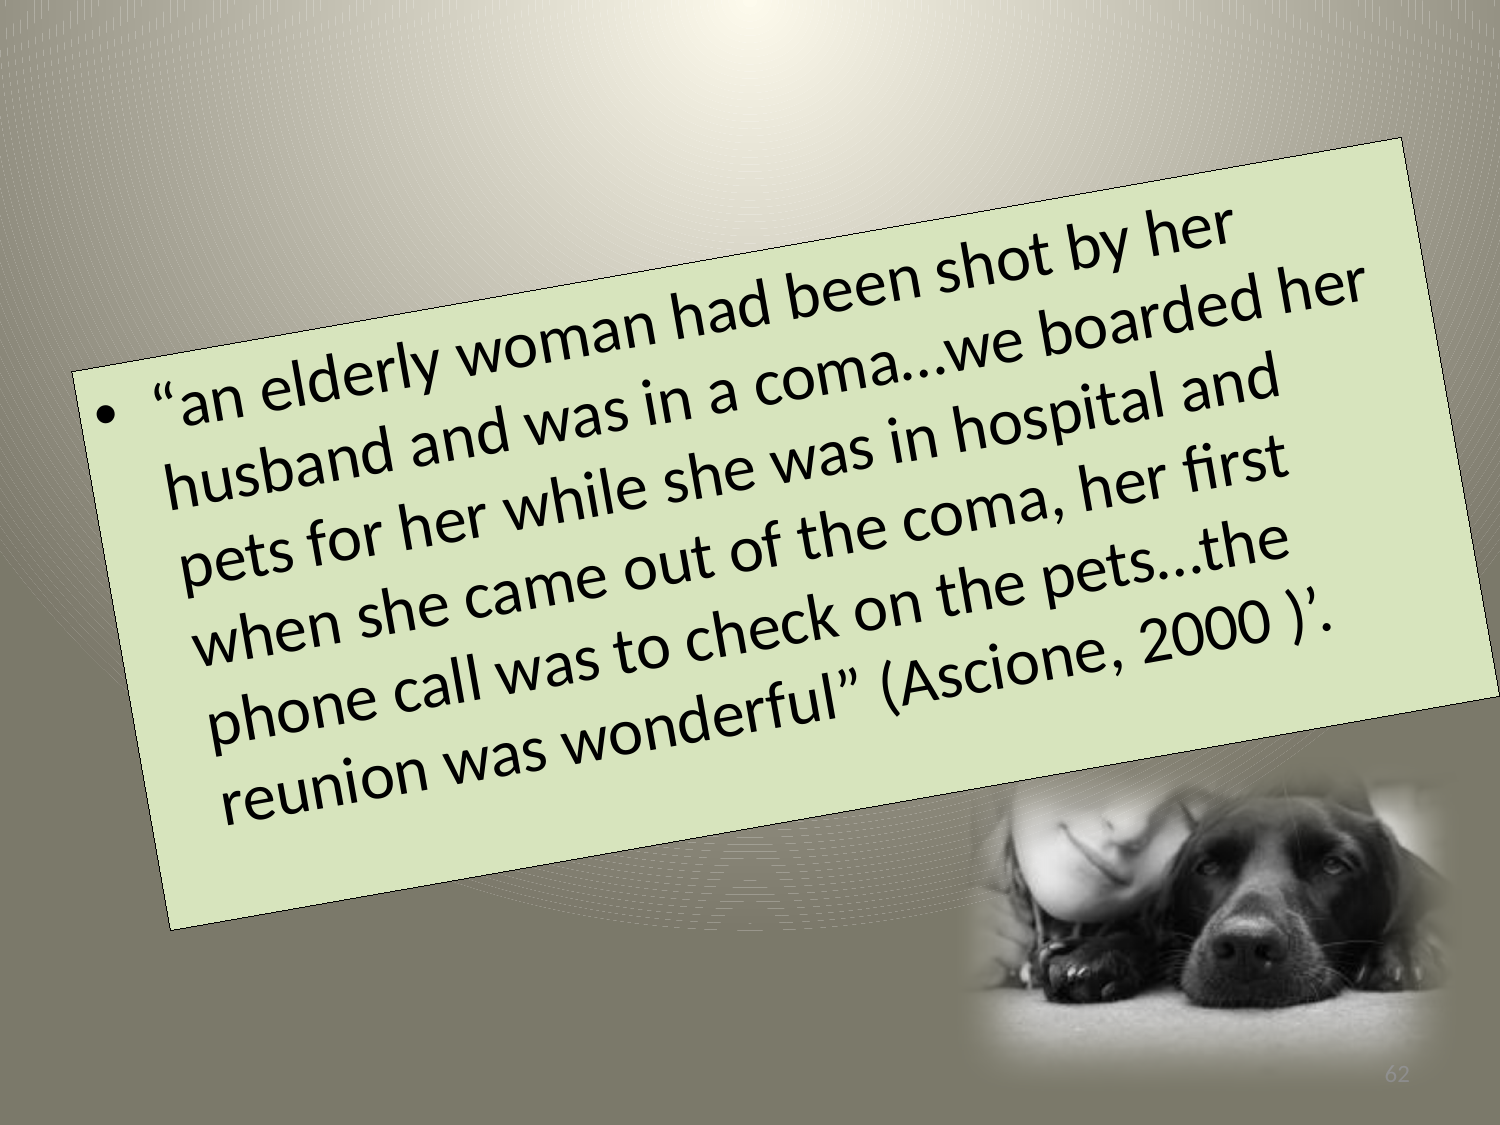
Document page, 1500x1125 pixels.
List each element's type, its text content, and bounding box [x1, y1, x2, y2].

list “an elderly woman had been shot by her husband and was in a coma…we boarded her pets for her while she was in hospital and when she came out of the coma, her first phone call was to check on the pets…the reunion was wonderful” (Ascione, 2000 )’. [71, 137, 1500, 931]
picture [1026, 831, 1388, 1022]
slide_number 62 [1074, 1042, 1425, 1103]
